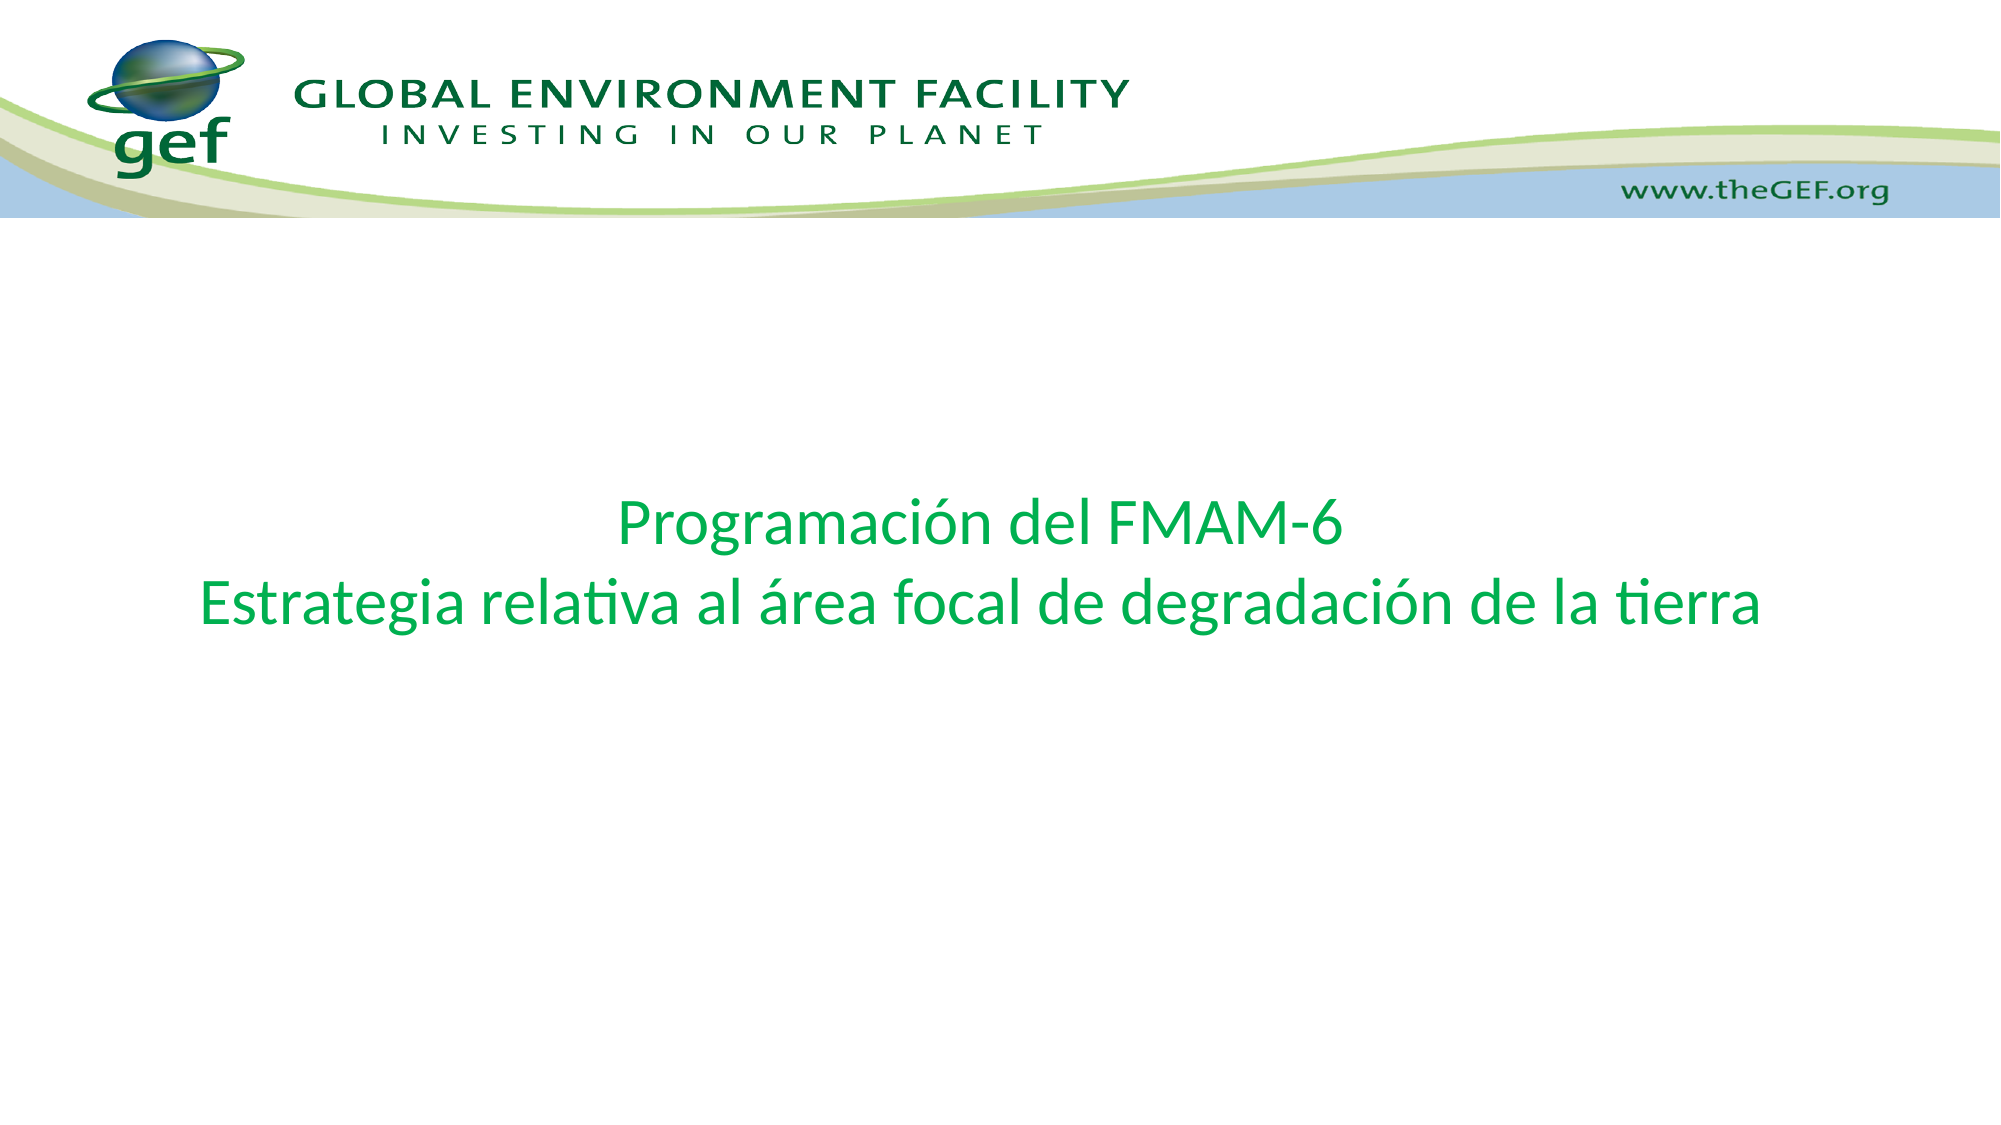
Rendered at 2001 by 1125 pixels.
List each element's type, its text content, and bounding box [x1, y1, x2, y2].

picture [0, 12, 2000, 218]
title Programación del FMAM-6 Estrategia relativa al área focal de degradación de la tierra [81, 514, 1882, 703]
